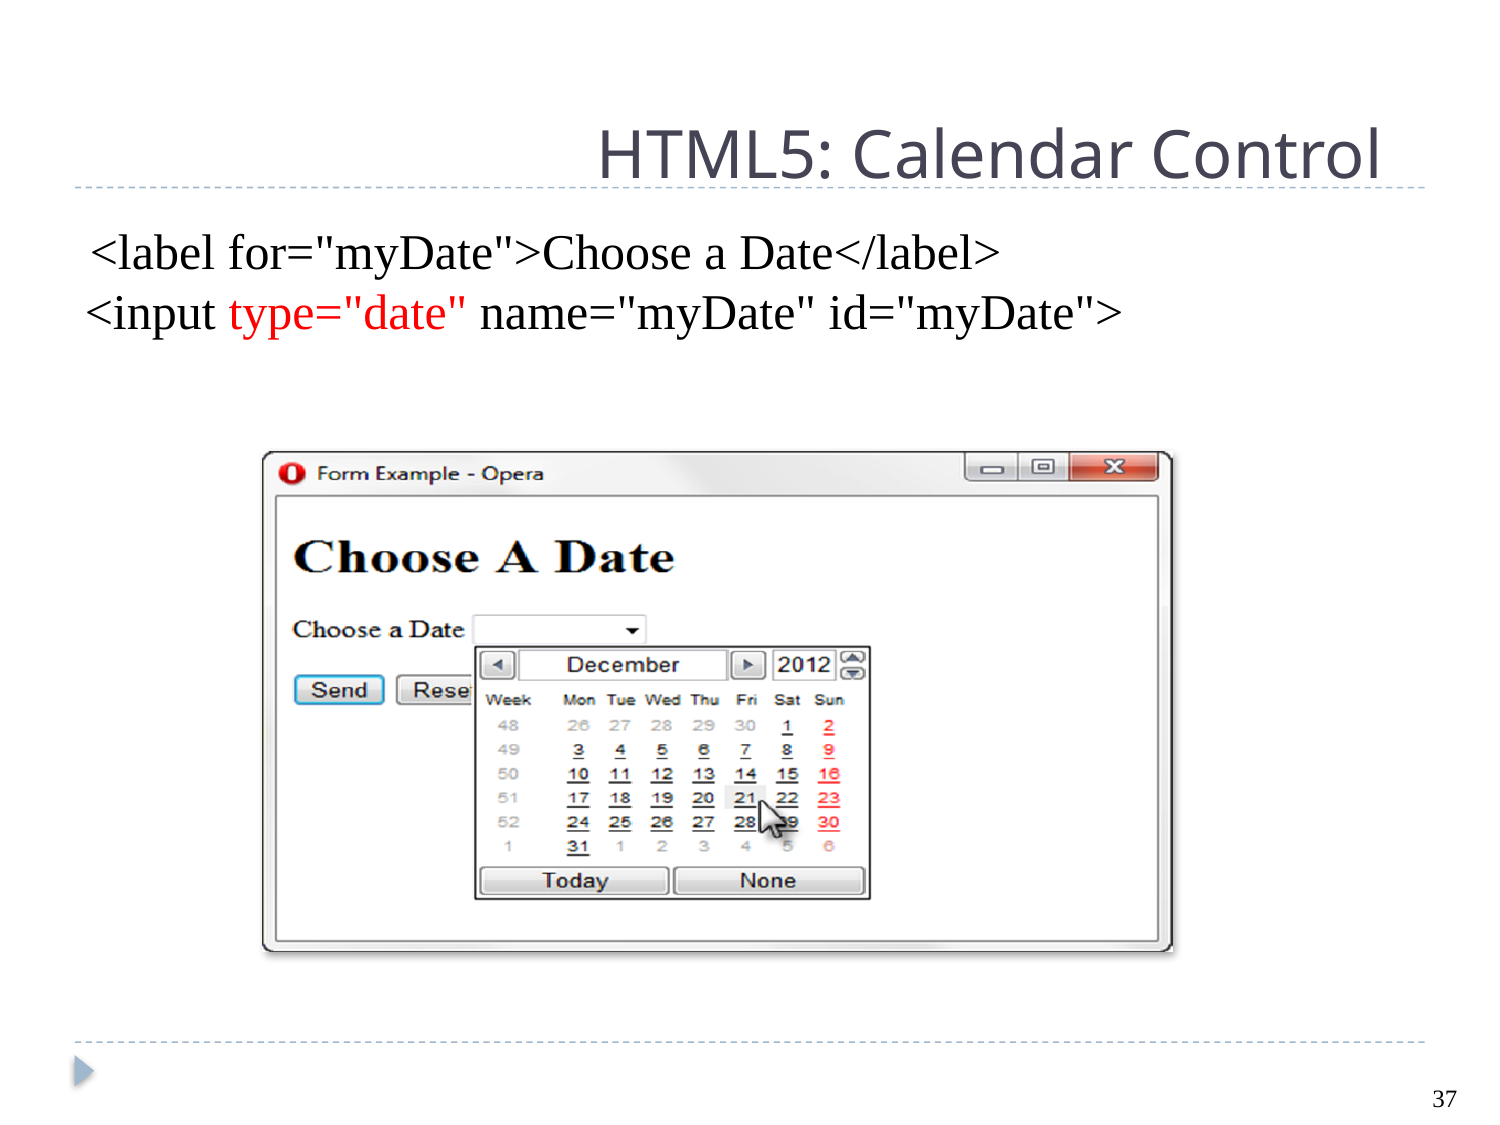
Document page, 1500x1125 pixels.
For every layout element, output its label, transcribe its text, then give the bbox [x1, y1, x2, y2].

list <label for="myDate">Choose a Date</label> <input type="date" name="myDate" id="myDate"> [24, 212, 1463, 750]
title HTML5: Calendar Control [157, 11, 1433, 200]
slide_number 37 [1417, 1075, 1500, 1125]
picture [262, 451, 1173, 952]
